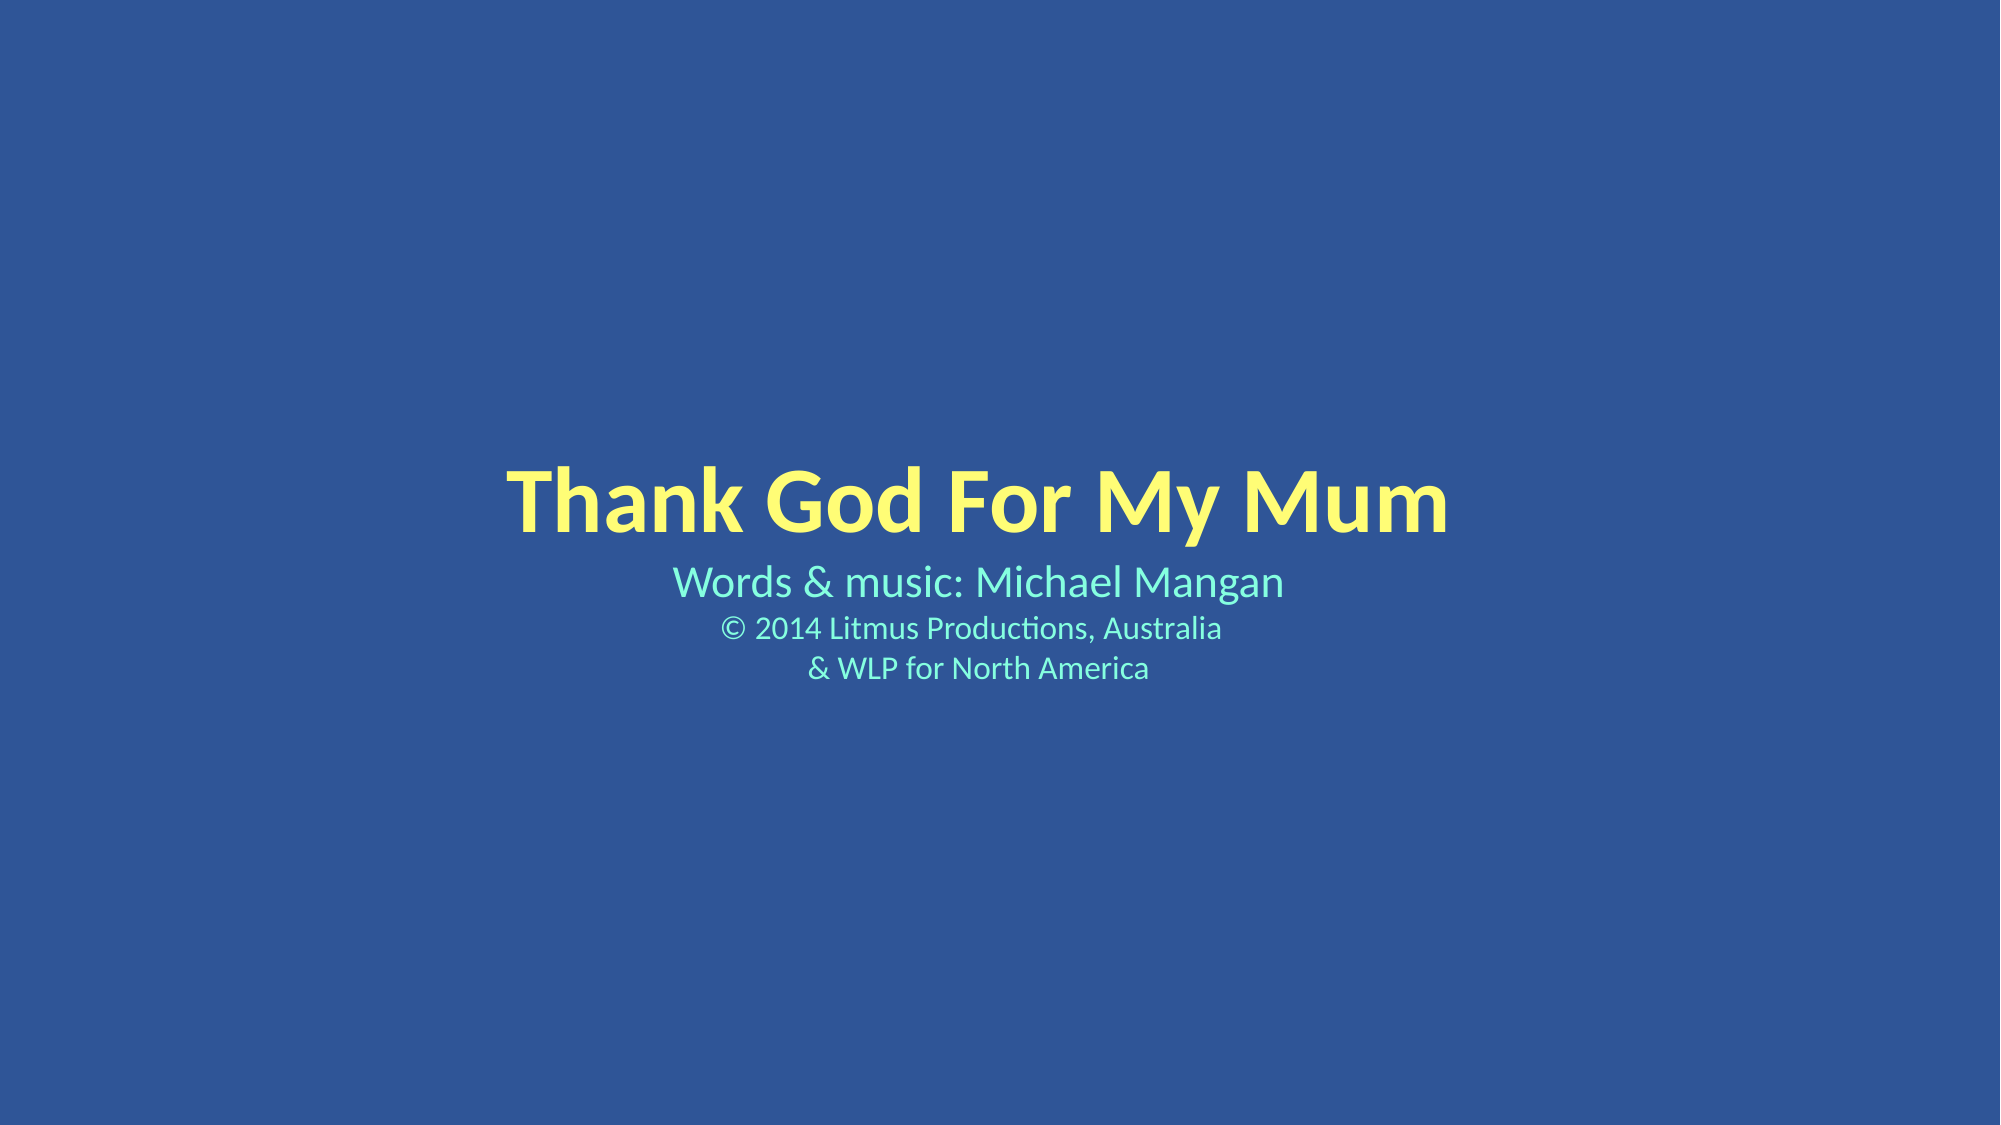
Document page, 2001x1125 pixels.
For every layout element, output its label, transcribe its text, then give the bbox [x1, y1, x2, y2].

text_box Thank God For My Mum Words & music: Michael Mangan © 2014 Litmus Productions, Australia & WLP for North America [291, 403, 1667, 722]
